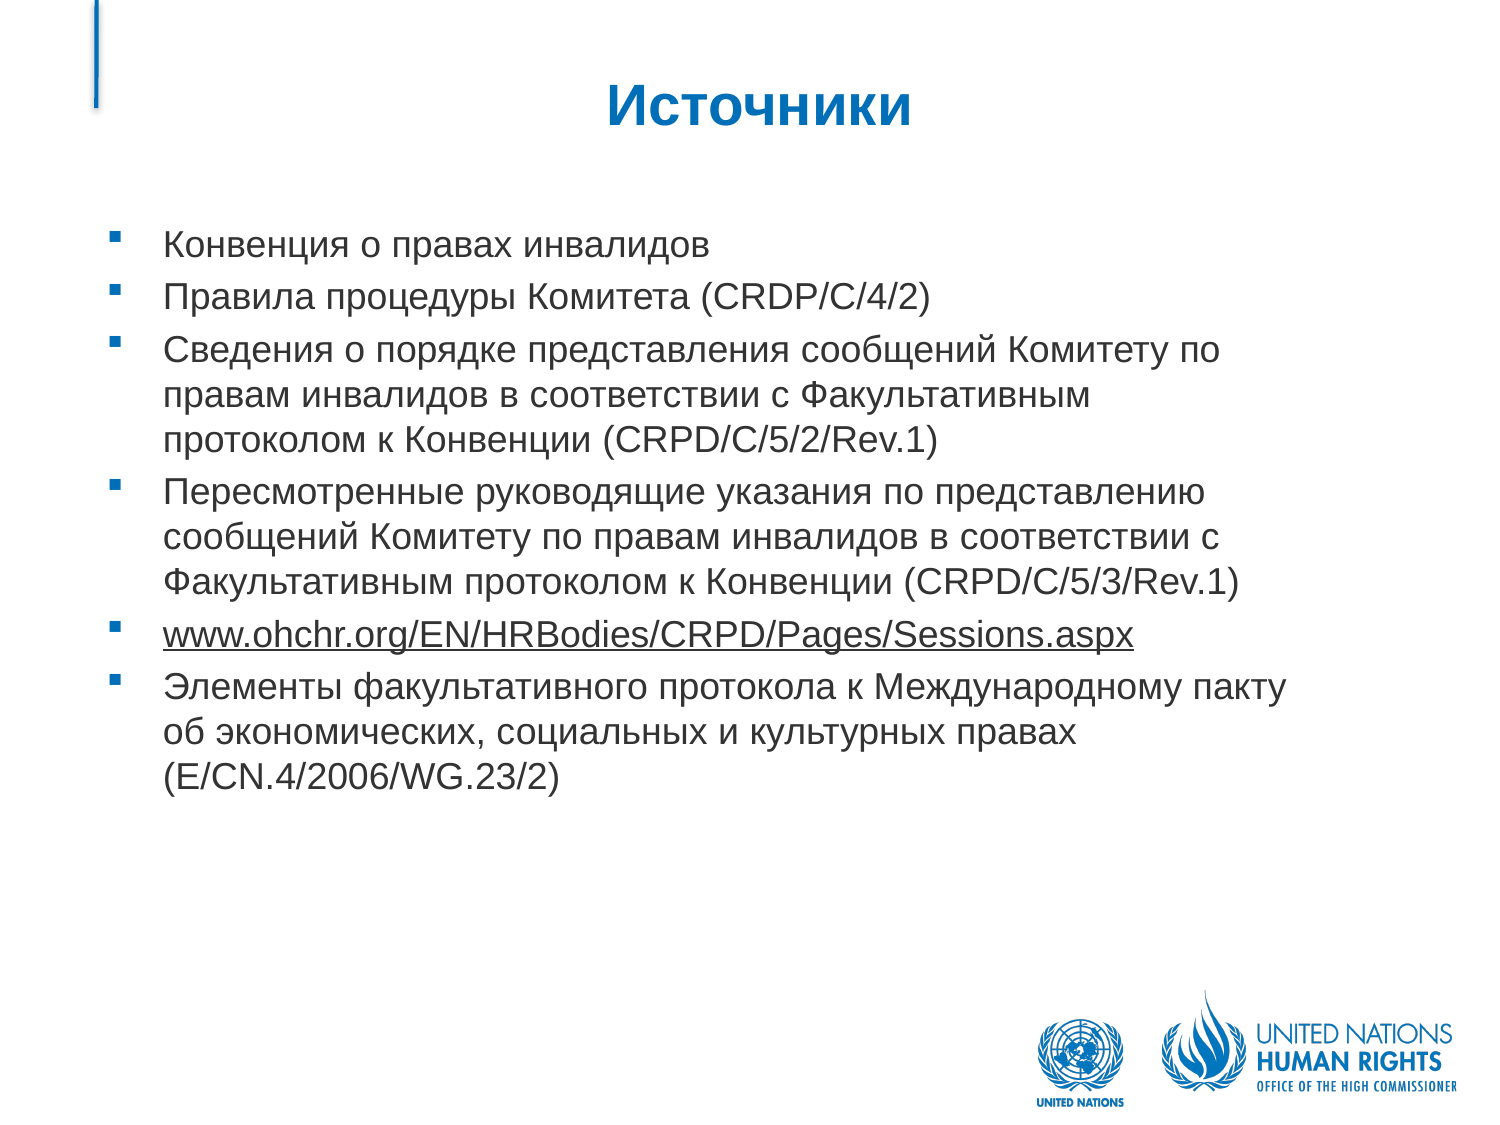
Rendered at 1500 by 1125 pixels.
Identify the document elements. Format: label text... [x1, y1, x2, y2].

picture [1037, 990, 1457, 1107]
list Конвенция о правах инвалидов Правила процедуры Комитета (CRDP/C/4/2) Сведения о порядке представления сообщений Комитету по правам инвалидов в соответствии с Факультативным протоколом к Конвенции (CRPD/C/5/2/Rev.1) Пересмотренные руководящие указания по представлению сообщений Комитету по правам инвалидов в соответствии с Факультативным протоколом к Конвенции (CRPD/C/5/3/Rev.1) www.ohchr.org/EN/HRBodies/CRPD/Pages/Sessions.aspx Элементы факультативного протокола к Международному пакту об экономических, социальных и культурных правах (E/CN.4/2006/WG.23/2) [91, 212, 1319, 813]
title Источники [57, 59, 1463, 248]
